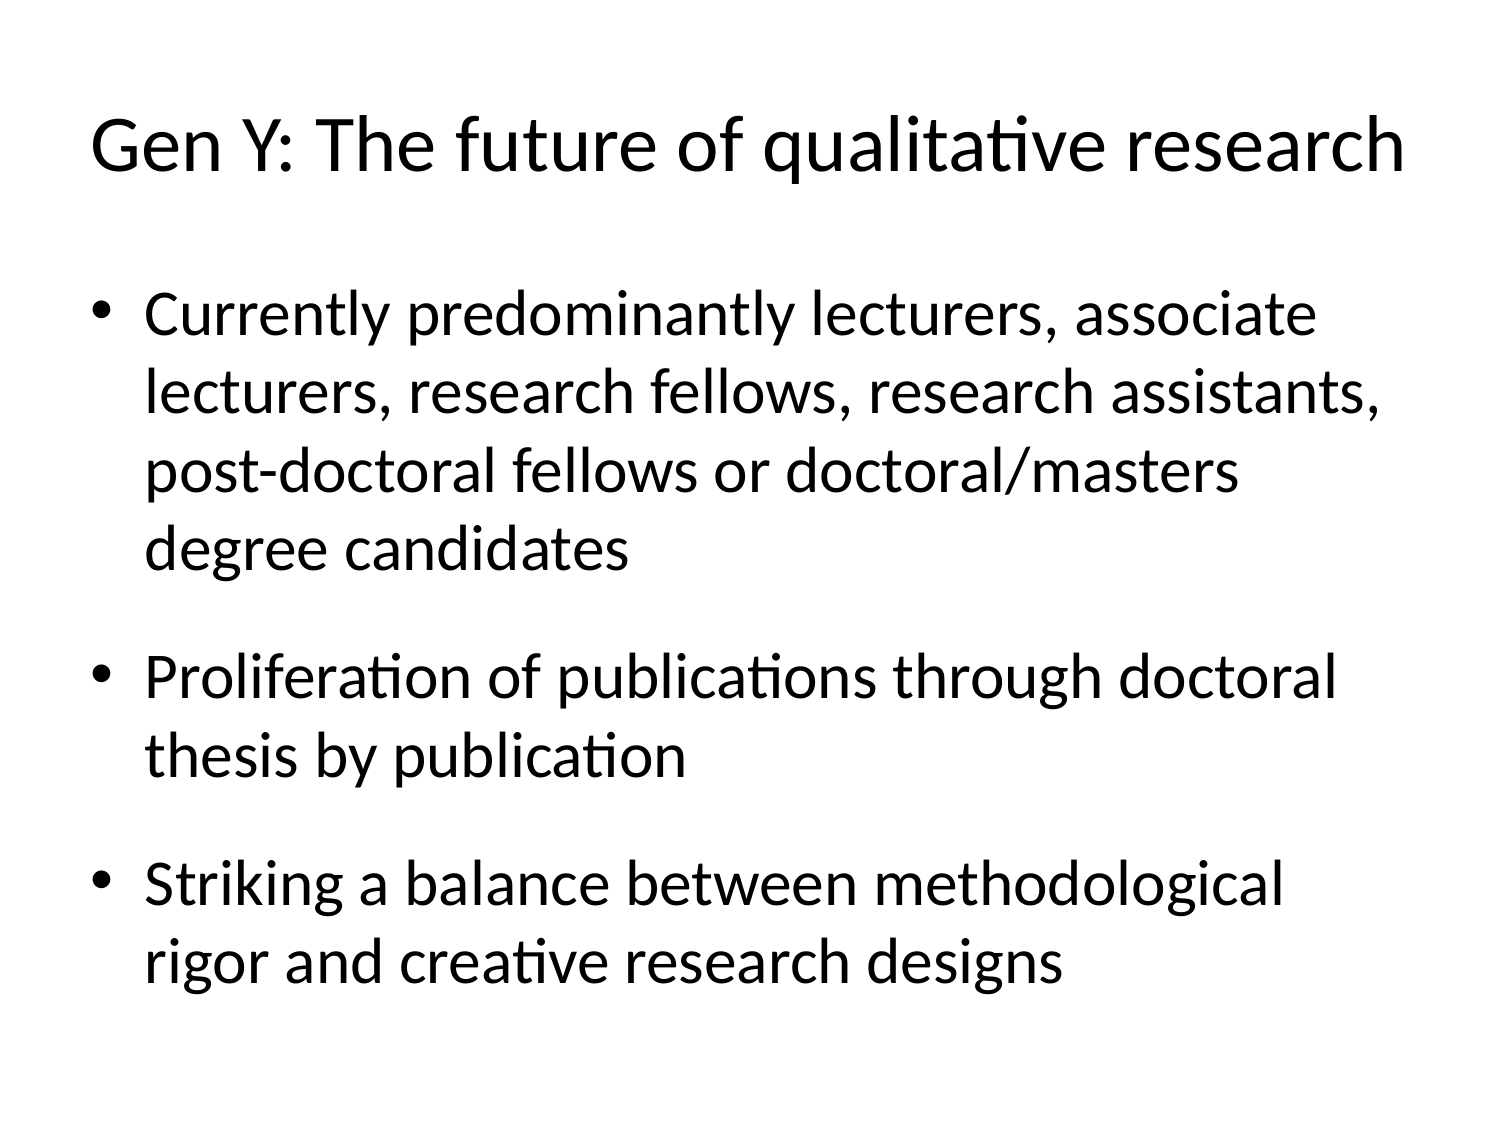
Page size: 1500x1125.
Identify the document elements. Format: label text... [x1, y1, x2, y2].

list Currently predominantly lecturers, associate lecturers, research fellows, research assistants, post-doctoral fellows or doctoral/masters degree candidates Proliferation of publications through doctoral thesis by publication Striking a balance between methodological rigor and creative research designs [75, 262, 1425, 1005]
title Gen Y: The future of qualitative research [75, 45, 1425, 233]
